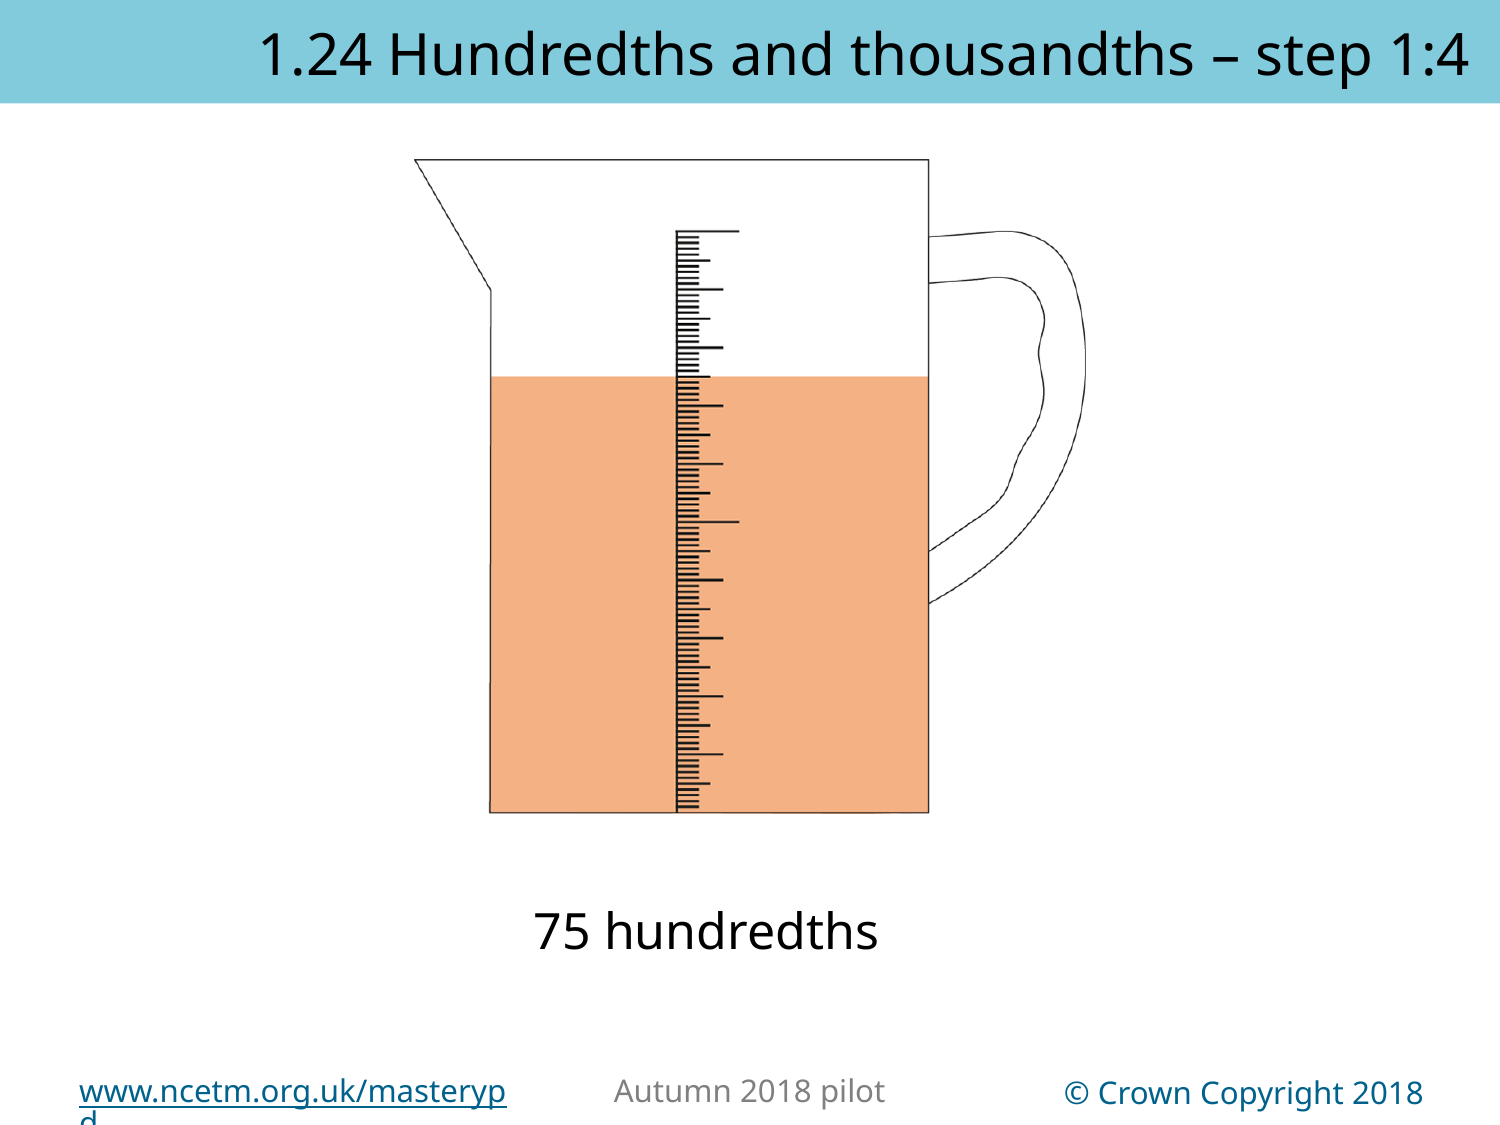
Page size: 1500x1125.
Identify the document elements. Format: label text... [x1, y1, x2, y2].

picture [414, 159, 1086, 814]
list 1.24 Hundredths and thousandths – step 1:4 [0, 0, 1500, 104]
text_box 75 hundredths [490, 891, 923, 967]
